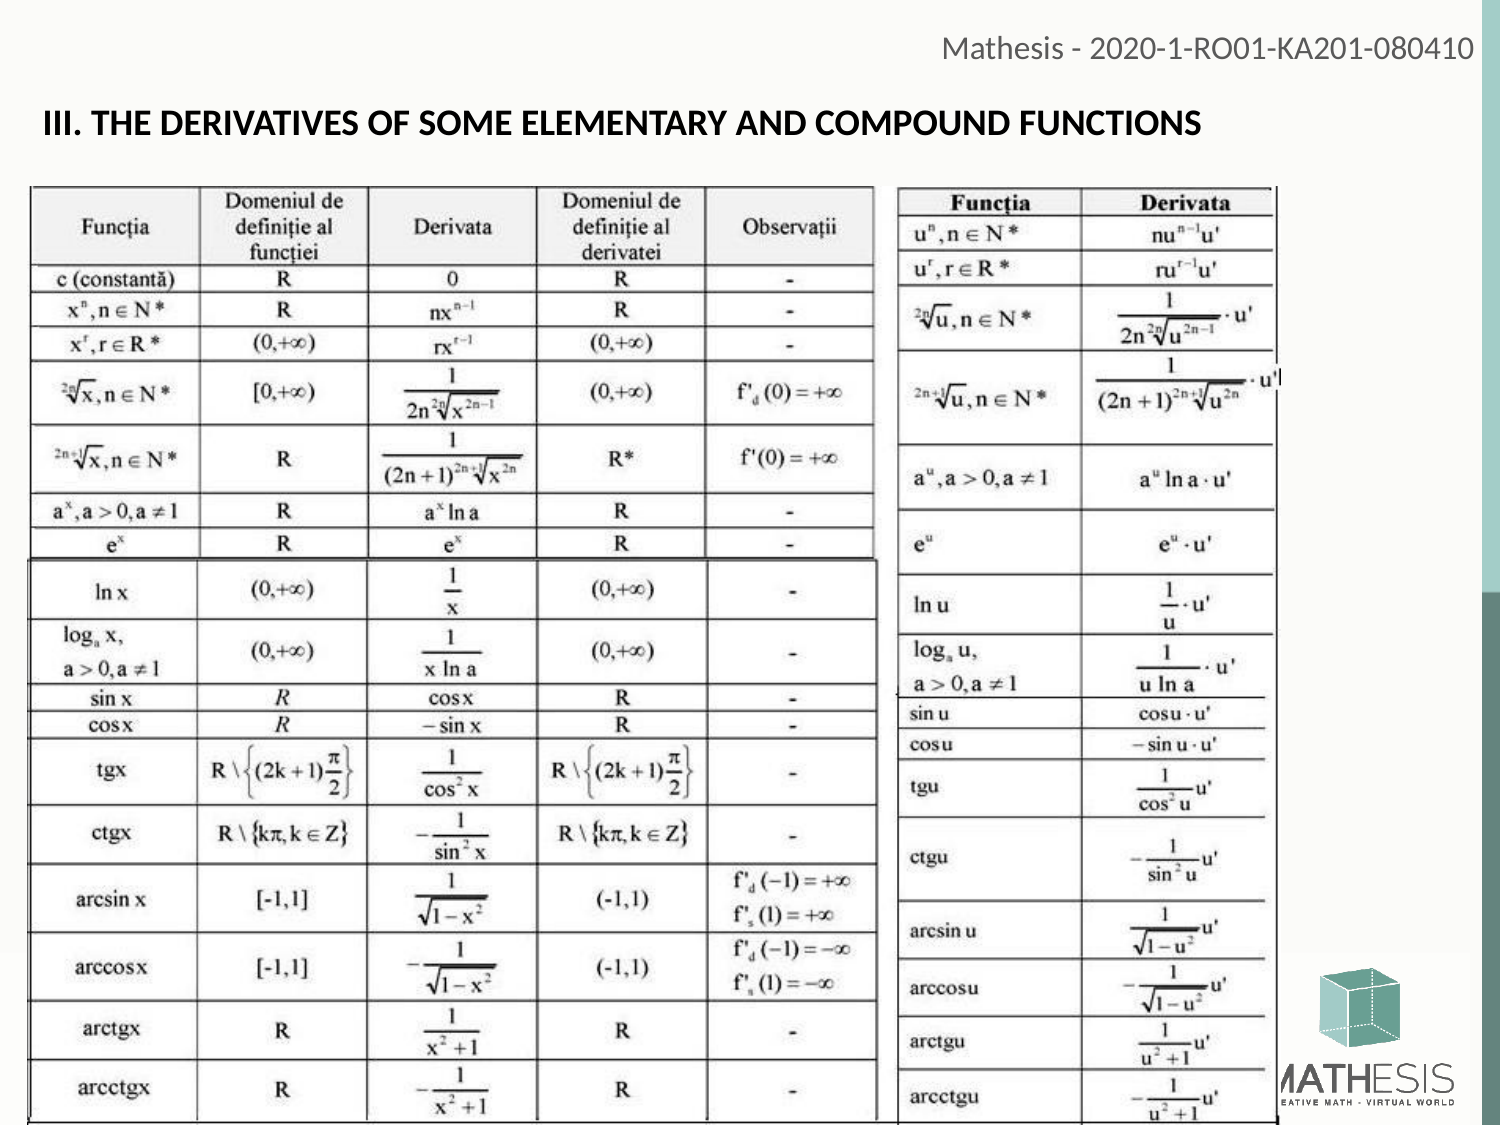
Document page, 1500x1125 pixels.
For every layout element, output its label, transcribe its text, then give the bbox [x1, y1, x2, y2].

text_box III. THE DERIVATIVES OF SOME ELEMENTARY AND COMPOUND FUNCTIONS [27, 90, 1428, 151]
picture [27, 185, 1281, 1125]
